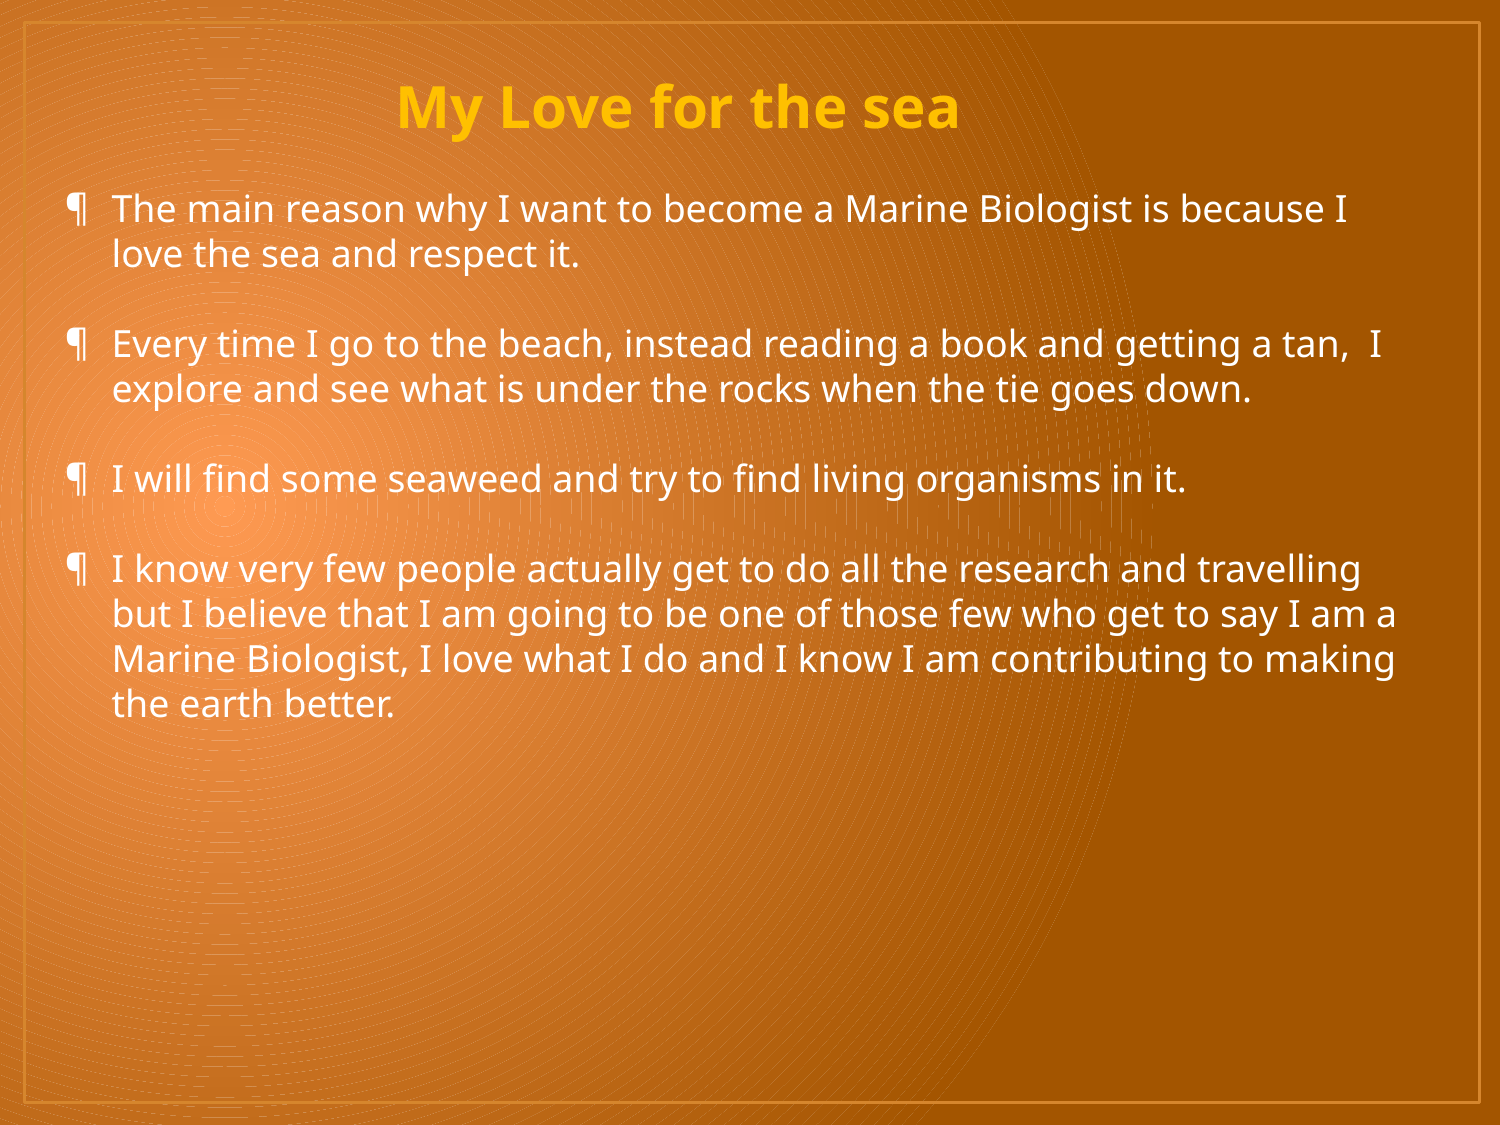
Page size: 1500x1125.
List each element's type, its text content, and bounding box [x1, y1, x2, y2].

text_box My Love for the sea The main reason why I want to become a Marine Biologist is because I love the sea and respect it. Every time I go to the beach, instead reading a book and getting a tan, I explore and see what is under the rocks when the tie goes down. I will find some seaweed and try to find living organisms in it. I know very few people actually get to do all the research and travelling but I believe that I am going to be one of those few who get to say I am a Marine Biologist, I love what I do and I know I am contributing to making the earth better. [50, 62, 1438, 823]
